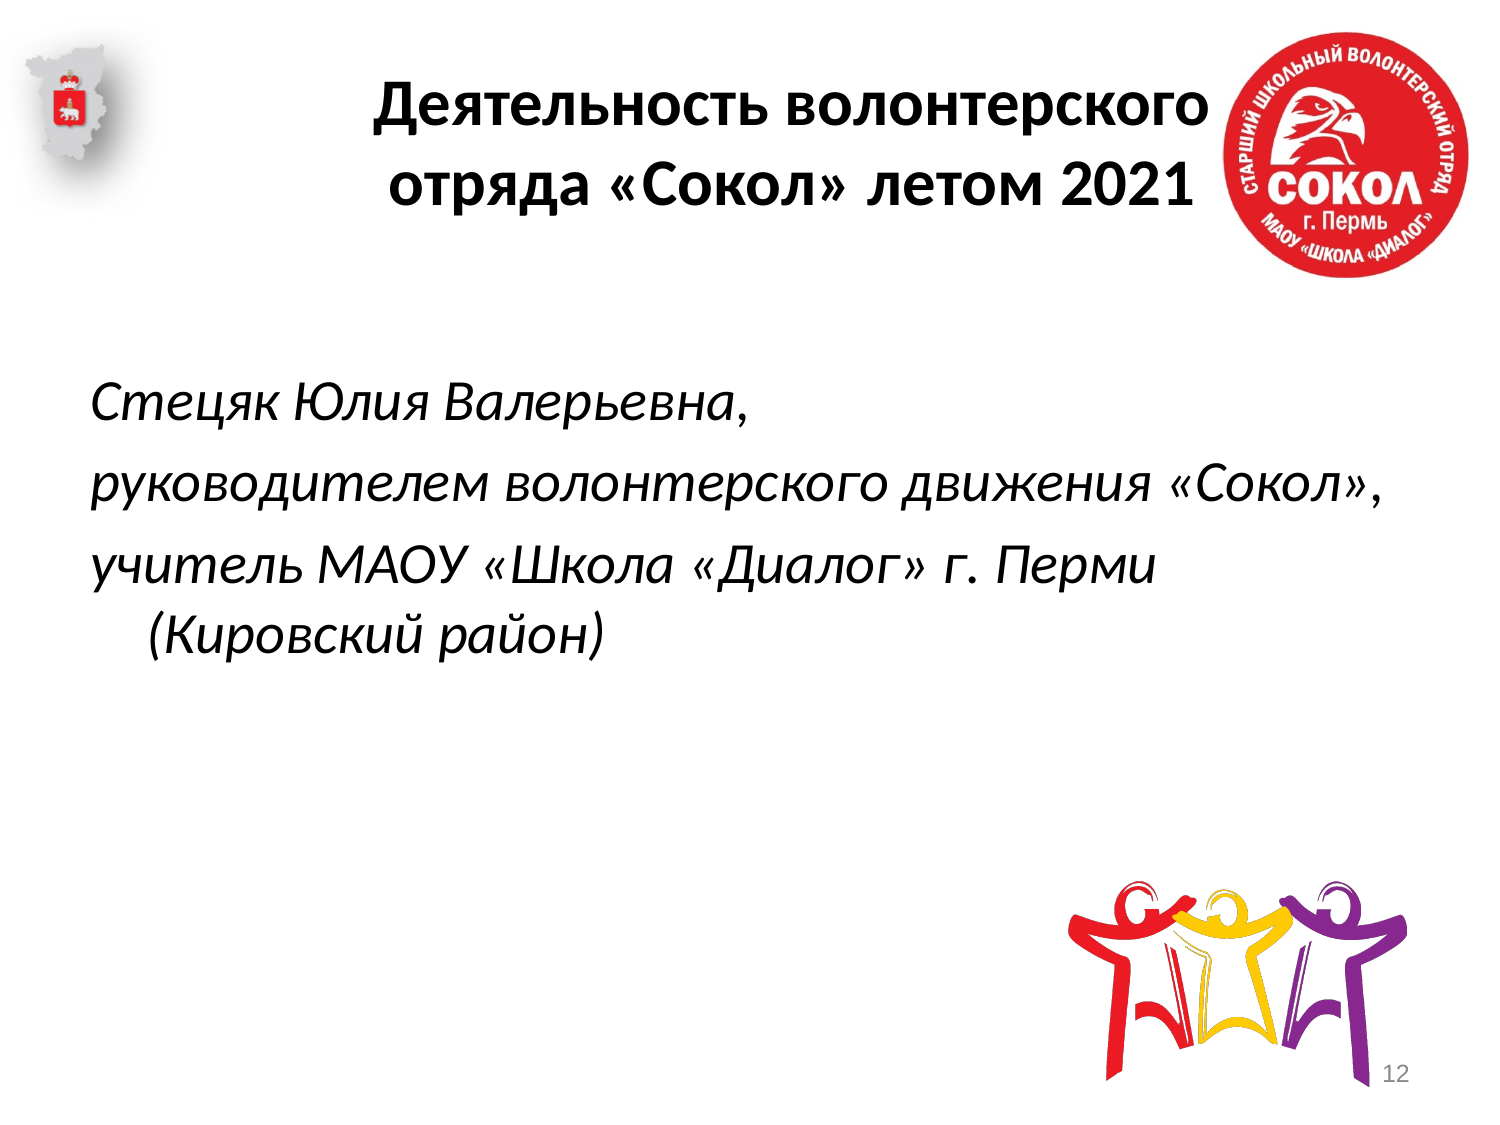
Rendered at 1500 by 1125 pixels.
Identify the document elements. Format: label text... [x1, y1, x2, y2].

slide_number 12 [1074, 1042, 1425, 1103]
picture [1222, 30, 1469, 278]
title Деятельность волонтерского отряда «Сокол» летом 2021 [159, 44, 1217, 233]
list Стецяк Юлия Валерьевна, руководителем волонтерского движения «Сокол», учитель МАОУ «Школа «Диалог» г. Перми (Кировский район) [74, 262, 1426, 1006]
picture [1068, 881, 1408, 1089]
picture [20, 31, 117, 164]
